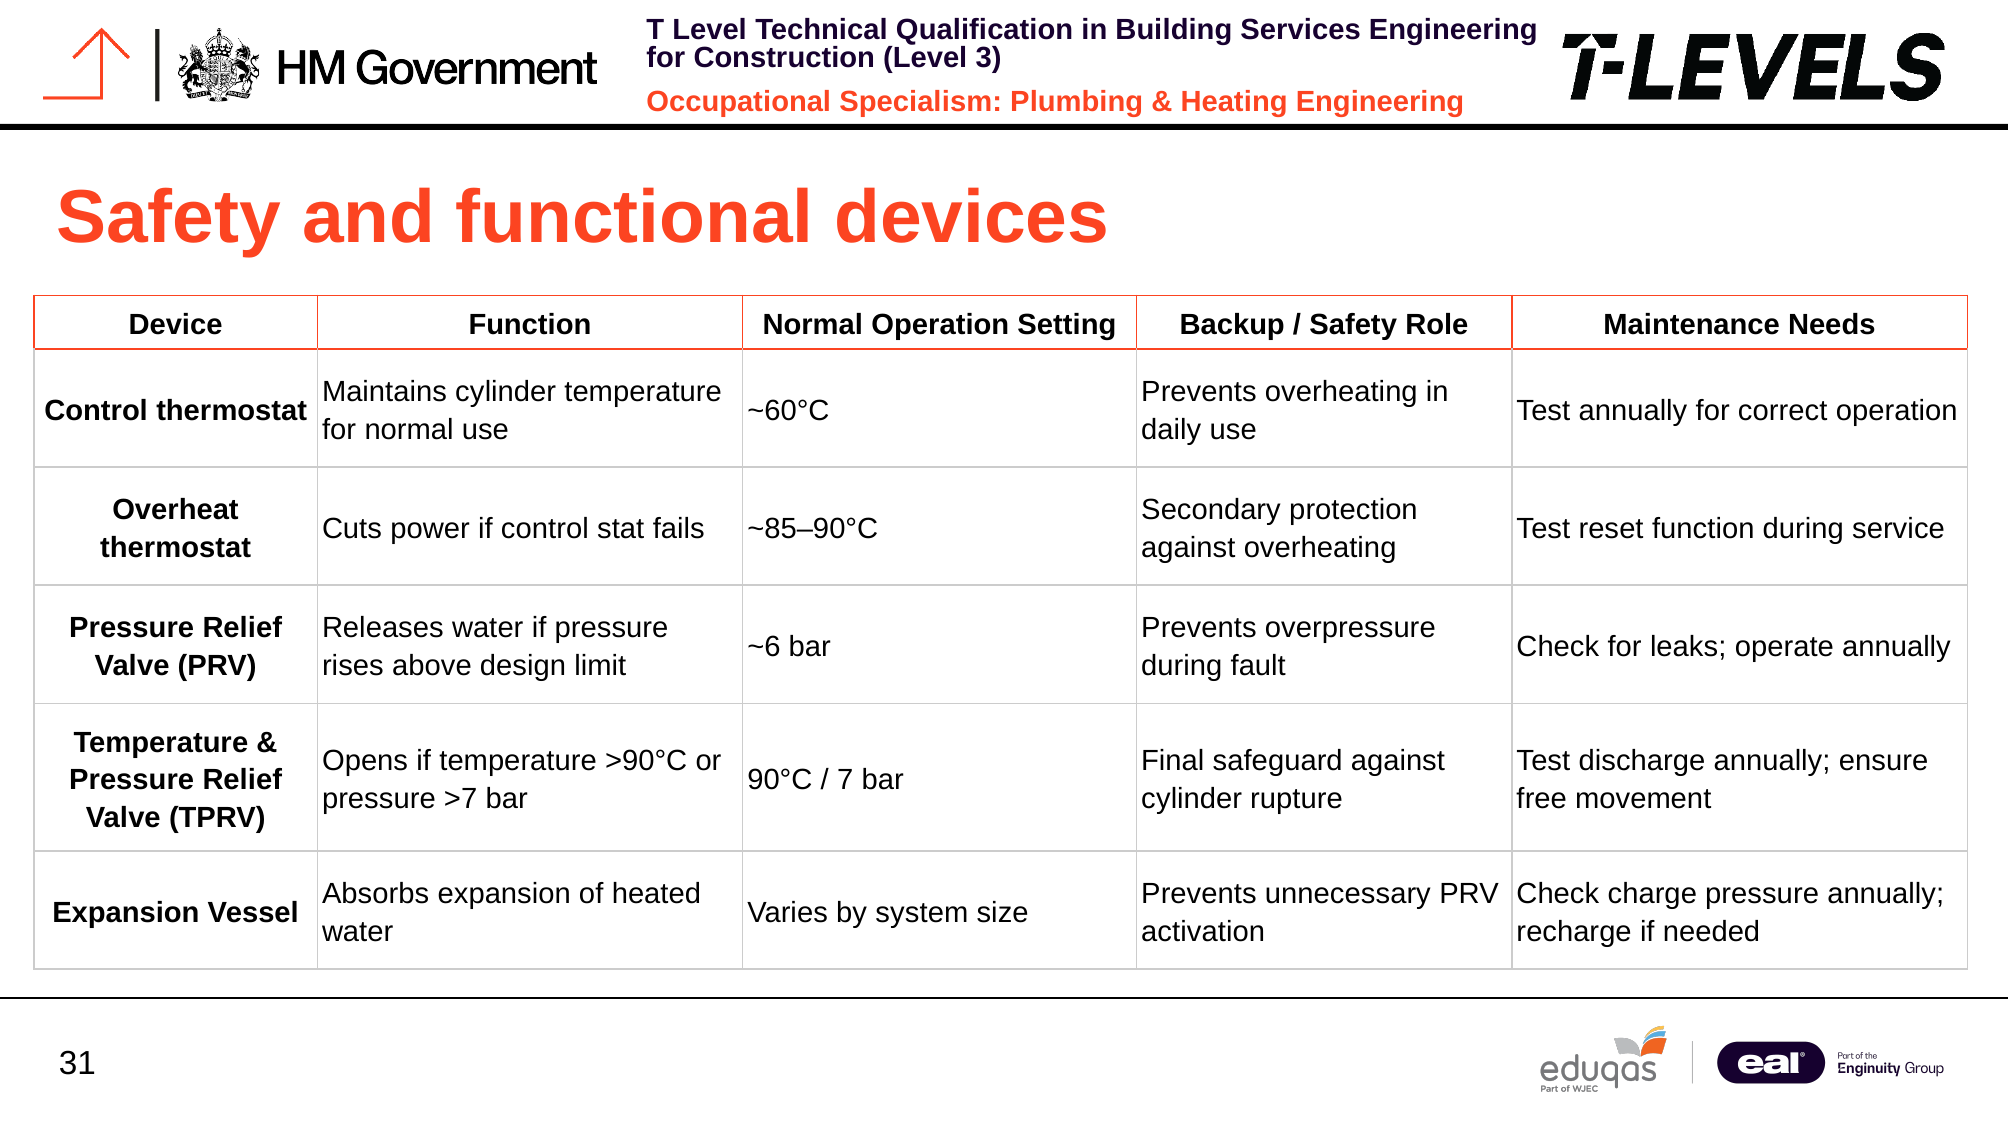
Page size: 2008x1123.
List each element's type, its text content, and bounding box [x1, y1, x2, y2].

table_cell ~6 bar [743, 586, 1136, 703]
table_cell Overheat thermostat [35, 468, 317, 584]
table_cell Temperature & Pressure Relief Valve (TPRV) [35, 704, 317, 850]
table_cell Test annually for correct operation [1513, 350, 1967, 466]
table_cell ~60°C [743, 350, 1136, 466]
table_header Maintenance Needs [1513, 296, 1967, 348]
table_cell Prevents overheating in daily use [1137, 350, 1511, 466]
table_header Backup / Safety Role [1137, 296, 1511, 348]
table_cell Prevents overpressure during fault [1137, 586, 1511, 703]
table_cell Final safeguard against cylinder rupture [1137, 704, 1511, 850]
table_cell Maintains cylinder temperature for normal use [318, 350, 742, 466]
table_cell Expansion Vessel [35, 852, 317, 968]
table_cell Absorbs expansion of heated water [318, 852, 742, 968]
table_cell Test reset function during service [1513, 468, 1967, 584]
picture [1535, 1021, 1949, 1097]
table_cell ~85–90°C [743, 468, 1136, 584]
picture [38, 27, 136, 100]
table_header Device [35, 296, 317, 348]
picture [1543, 25, 1964, 108]
table_header Normal Operation Setting [743, 296, 1136, 348]
table_cell Pressure Relief Valve (PRV) [35, 586, 317, 703]
table_cell Test discharge annually; ensure free movement [1513, 704, 1967, 850]
text_box Safety and functional devices [41, 159, 1949, 265]
table_cell Control thermostat [35, 350, 317, 466]
picture [155, 28, 597, 102]
table_header Function [318, 296, 742, 348]
table_cell Secondary protection against overheating [1137, 468, 1511, 584]
table_cell Prevents unnecessary PRV activation [1137, 852, 1511, 968]
table_cell Releases water if pressure rises above design limit [318, 586, 742, 703]
table_cell Check charge pressure annually; recharge if needed [1513, 852, 1967, 968]
table_cell Cuts power if control stat fails [318, 468, 742, 584]
table_cell Opens if temperature >90°C or pressure >7 bar [318, 704, 742, 850]
table_cell Varies by system size [743, 852, 1136, 968]
table_cell 90°C / 7 bar [743, 704, 1136, 850]
table_cell Check for leaks; operate annually [1513, 586, 1967, 703]
